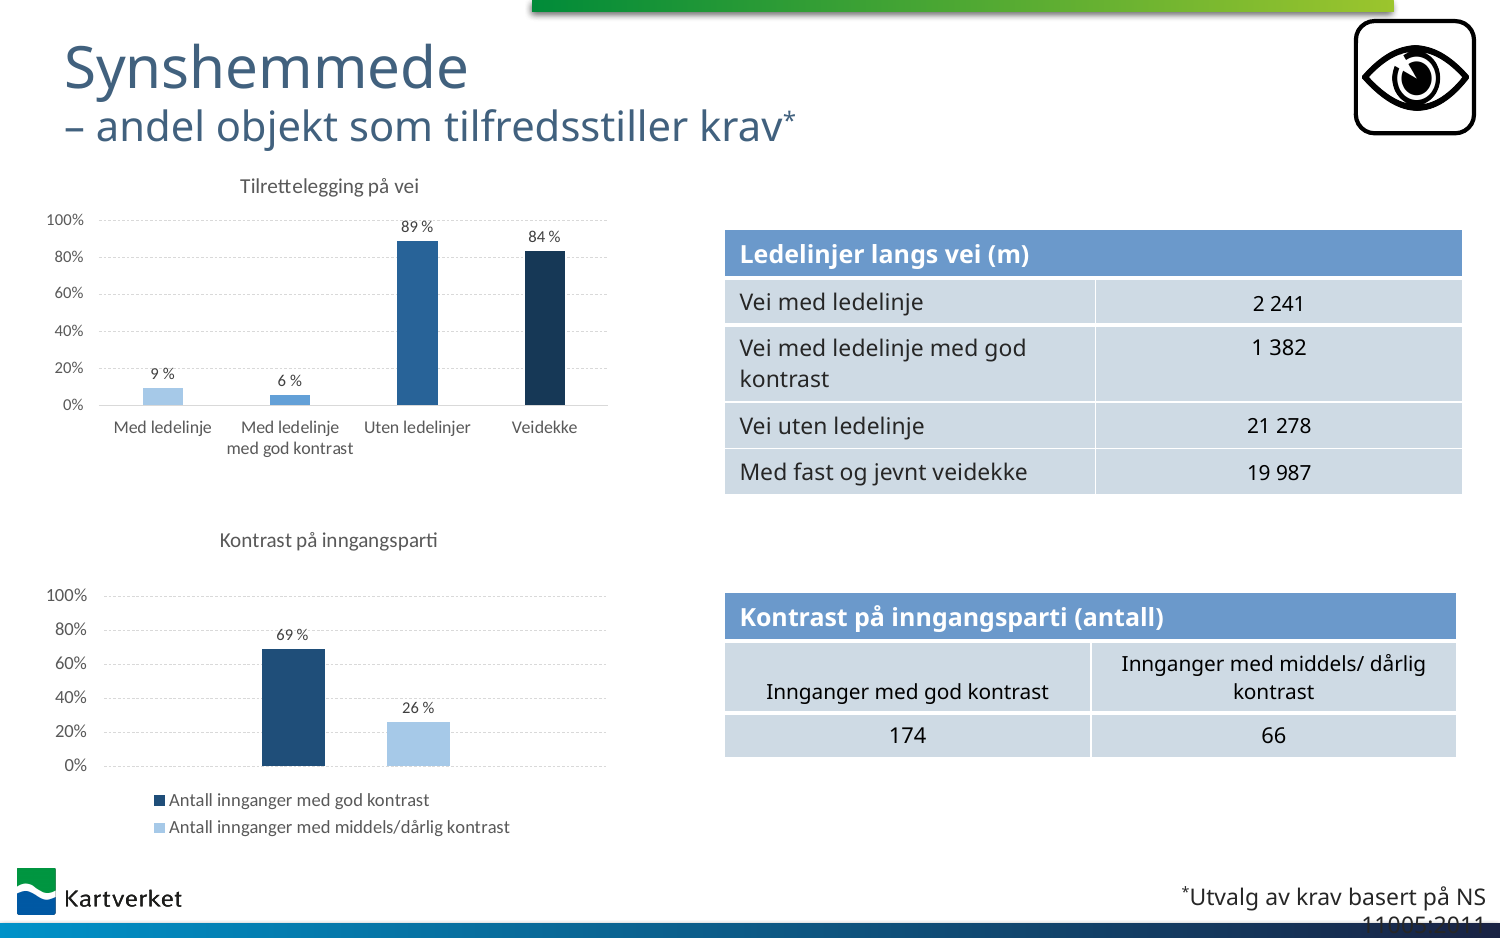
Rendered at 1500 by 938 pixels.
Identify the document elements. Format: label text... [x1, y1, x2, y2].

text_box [1355, 20, 1475, 134]
table_cell 19 987 [1096, 449, 1462, 494]
text_box *Utvalg av krav basert på NS 11005:2011 [1068, 873, 1500, 938]
table_cell Vei med ledelinje med god kontrast [725, 327, 1095, 401]
table_cell 21 278 [1096, 403, 1462, 448]
table_cell Med fast og jevnt veidekke [725, 449, 1095, 494]
text_box Synshemmede – andel objekt som tilfredsstiller krav* [49, 24, 1431, 158]
table_cell Innganger med god kontrast [725, 643, 1090, 711]
table_cell 2 241 [1096, 280, 1462, 323]
table_cell 66 [1092, 715, 1456, 757]
table_cell Vei uten ledelinje [725, 403, 1095, 448]
table_cell Vei med ledelinje [725, 280, 1095, 323]
table_header Ledelinjer langs vei (m) [725, 230, 1462, 276]
table_cell Innganger med middels/ dårlig kontrast [1092, 643, 1456, 711]
picture [41, 166, 618, 492]
table_cell 1 382 [1096, 327, 1462, 401]
table_cell 174 [725, 715, 1090, 757]
table_header Kontrast på inngangsparti (antall) [725, 593, 1456, 639]
picture [41, 520, 617, 846]
